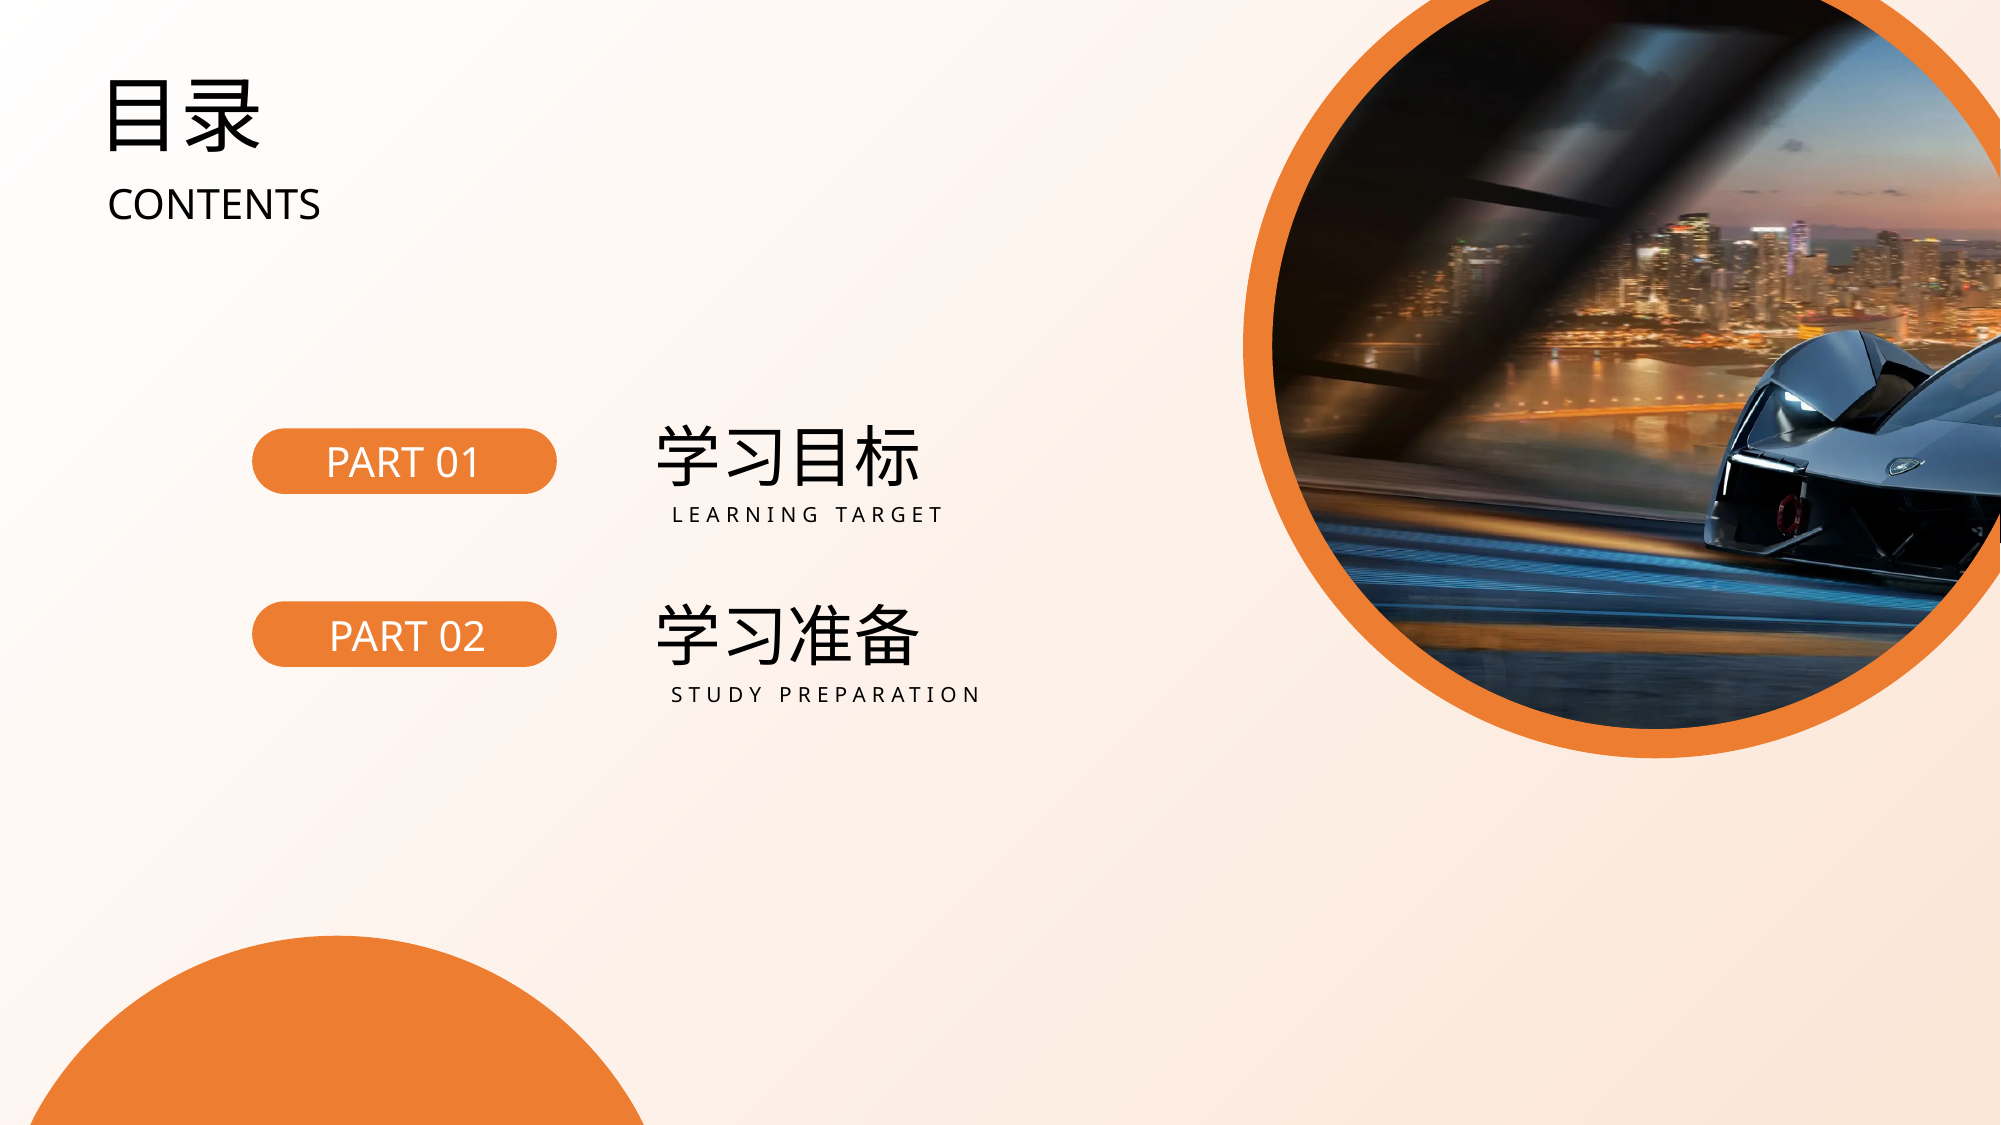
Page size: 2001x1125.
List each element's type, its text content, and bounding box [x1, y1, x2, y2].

text_box PART 01 [310, 428, 499, 494]
text_box PART 02 [313, 601, 502, 667]
text_box 学习准备 [639, 585, 937, 681]
text_box CONTENTS [92, 170, 337, 236]
text_box LEARNING TARGET [657, 494, 957, 534]
text_box [29, 934, 645, 1125]
text_box [251, 600, 558, 668]
picture [1257, 0, 2001, 744]
text_box STUDY PREPARATION [656, 674, 994, 714]
text_box [251, 427, 558, 496]
text_box 学习目标 [639, 407, 937, 503]
text_box 目录 [82, 54, 279, 170]
